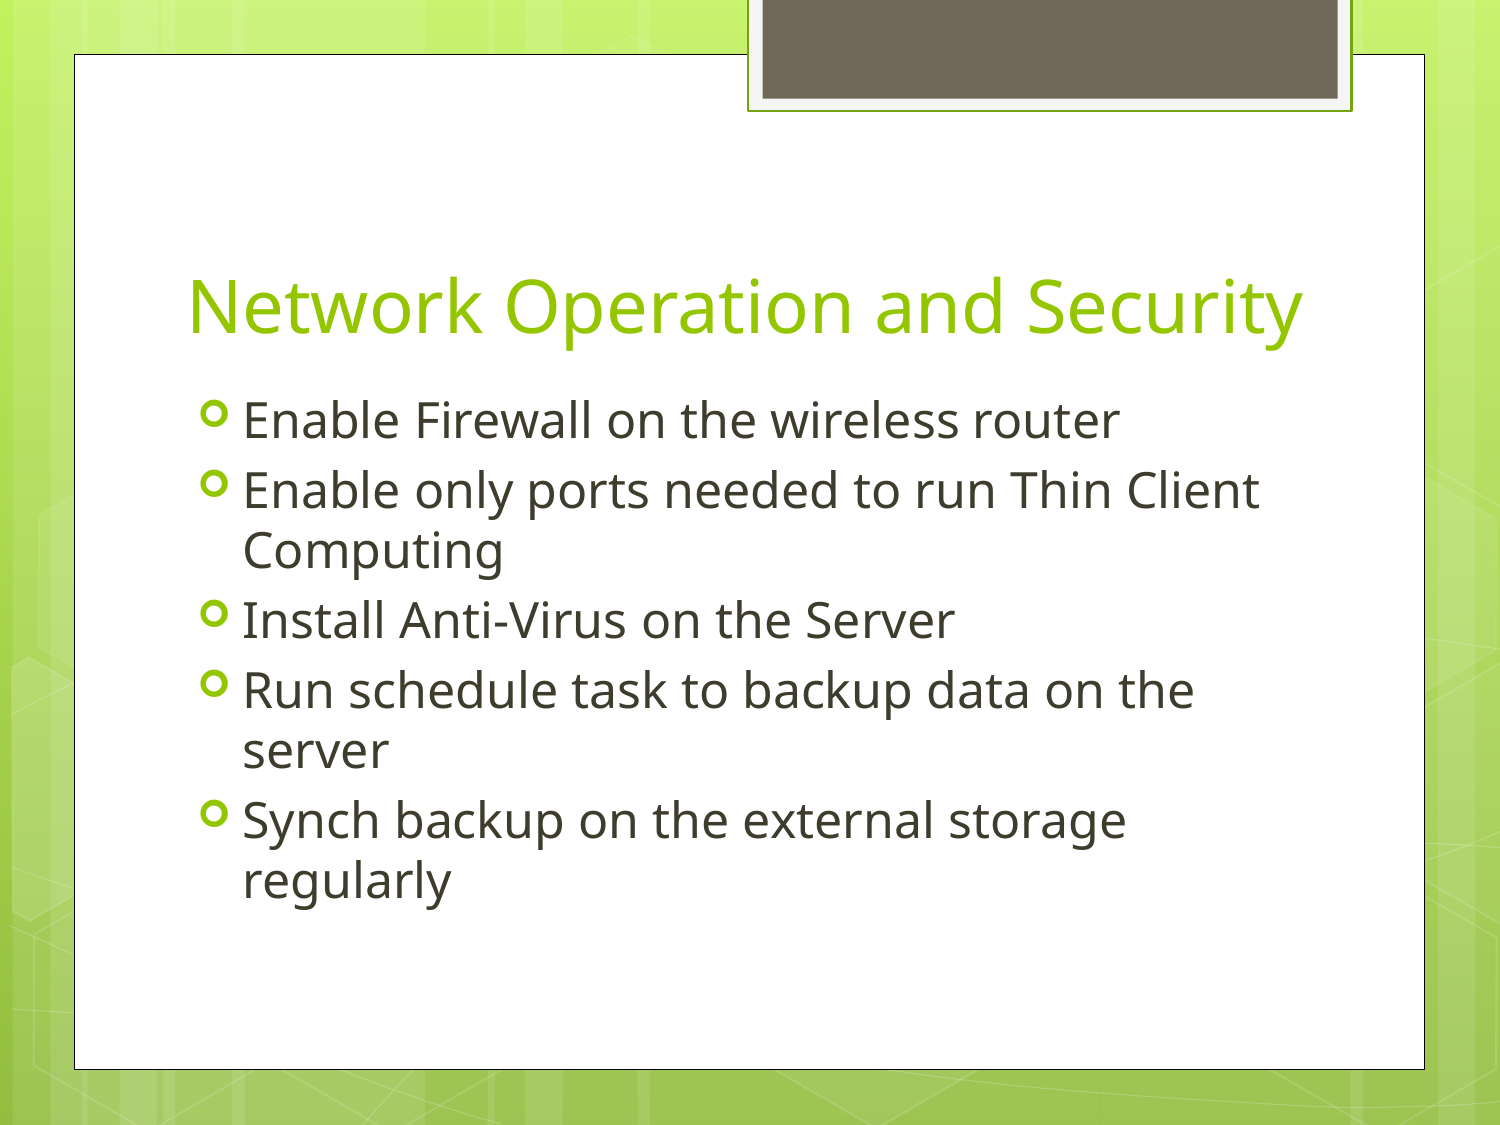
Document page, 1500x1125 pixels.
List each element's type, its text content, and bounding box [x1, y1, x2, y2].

list Enable Firewall on the wireless router Enable only ports needed to run Thin Client Computing Install Anti-Virus on the Server Run schedule task to backup data on the server Synch backup on the external storage regularly [171, 381, 1283, 957]
title Network Operation and Security [171, 168, 1324, 357]
